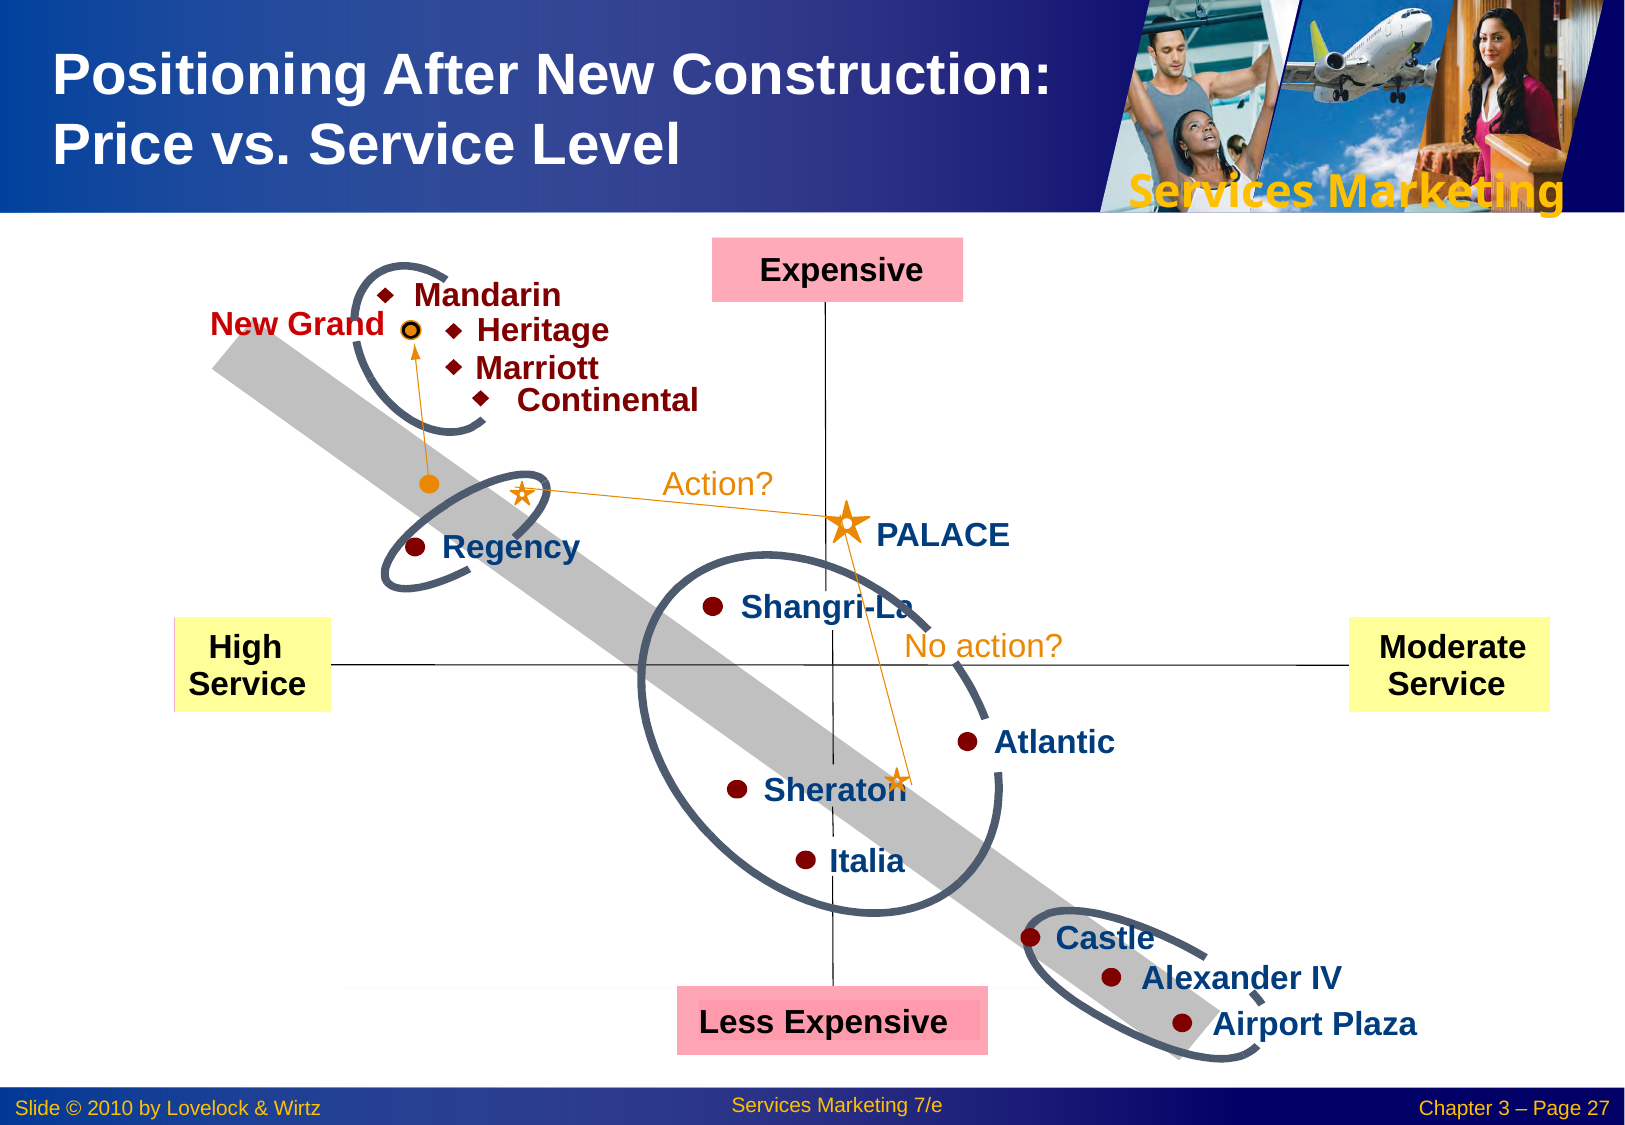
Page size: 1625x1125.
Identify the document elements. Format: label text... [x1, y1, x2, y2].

picture [1100, 0, 1604, 213]
title Positioning After New Construction: Price vs. Service Level [36, 37, 1088, 176]
picture [1162, 186, 1172, 192]
picture [1546, 187, 1556, 202]
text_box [174, 237, 1550, 1063]
